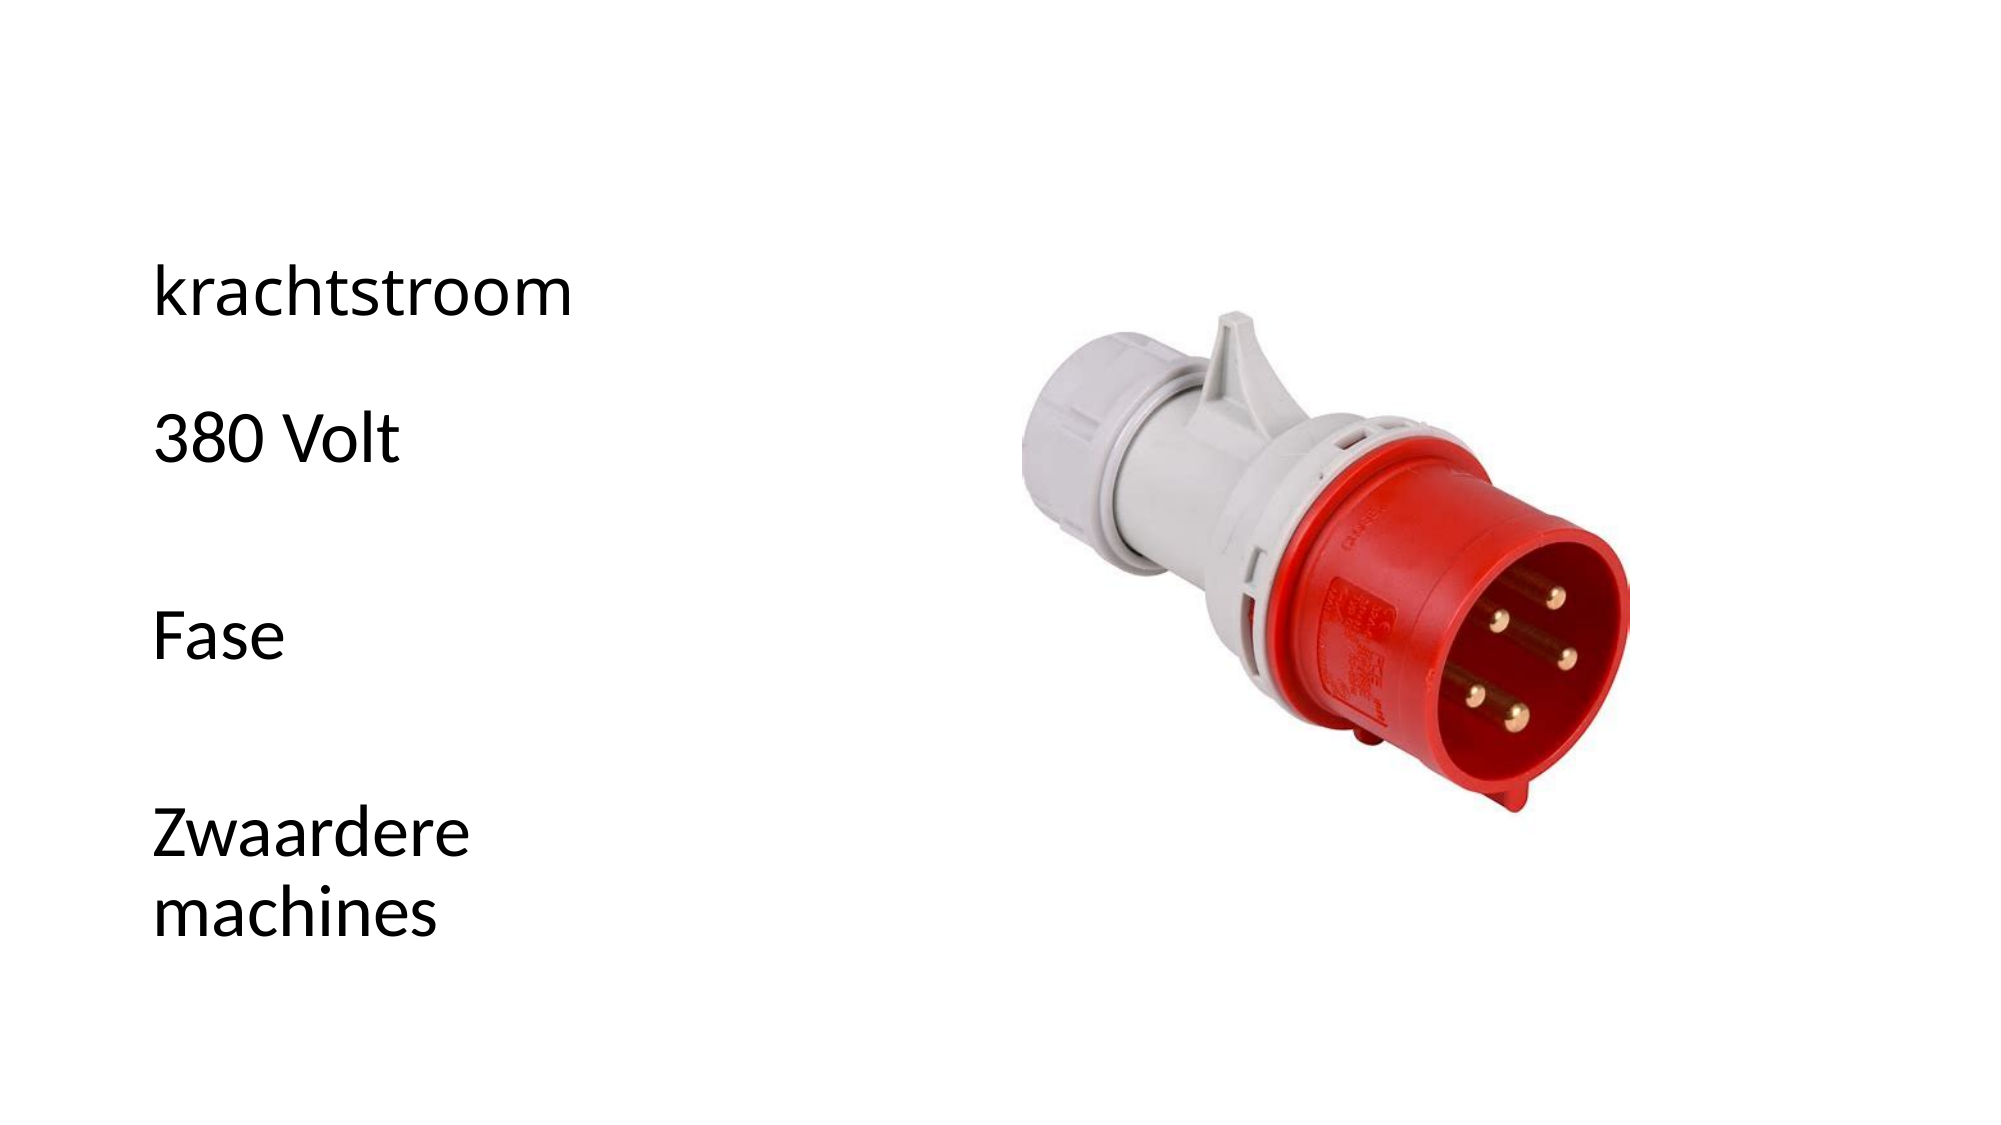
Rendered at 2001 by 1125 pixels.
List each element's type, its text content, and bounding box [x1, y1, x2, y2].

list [1022, 259, 1630, 864]
title krachtstroom [137, 75, 783, 337]
list 380 Volt Fase Zwaardere machines [137, 337, 783, 963]
